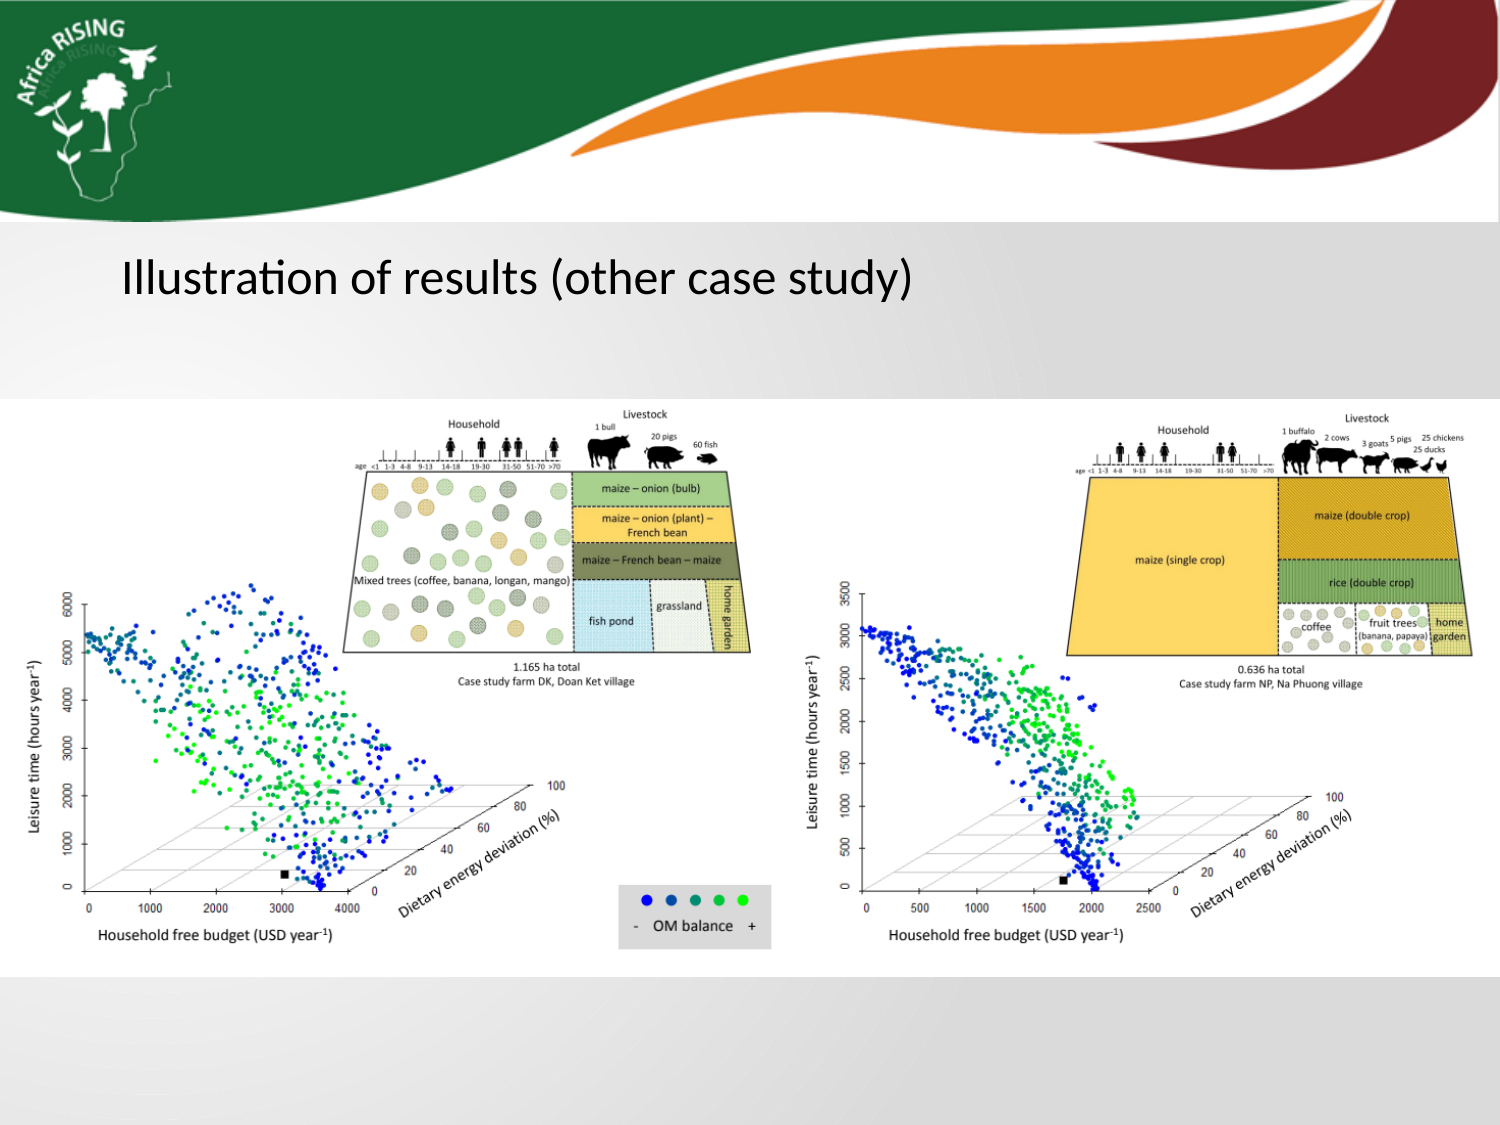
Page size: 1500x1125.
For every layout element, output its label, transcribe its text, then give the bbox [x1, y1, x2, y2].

picture [0, 399, 1500, 977]
list Illustration of results (other case study) [87, 237, 1363, 375]
picture [0, 0, 1499, 222]
